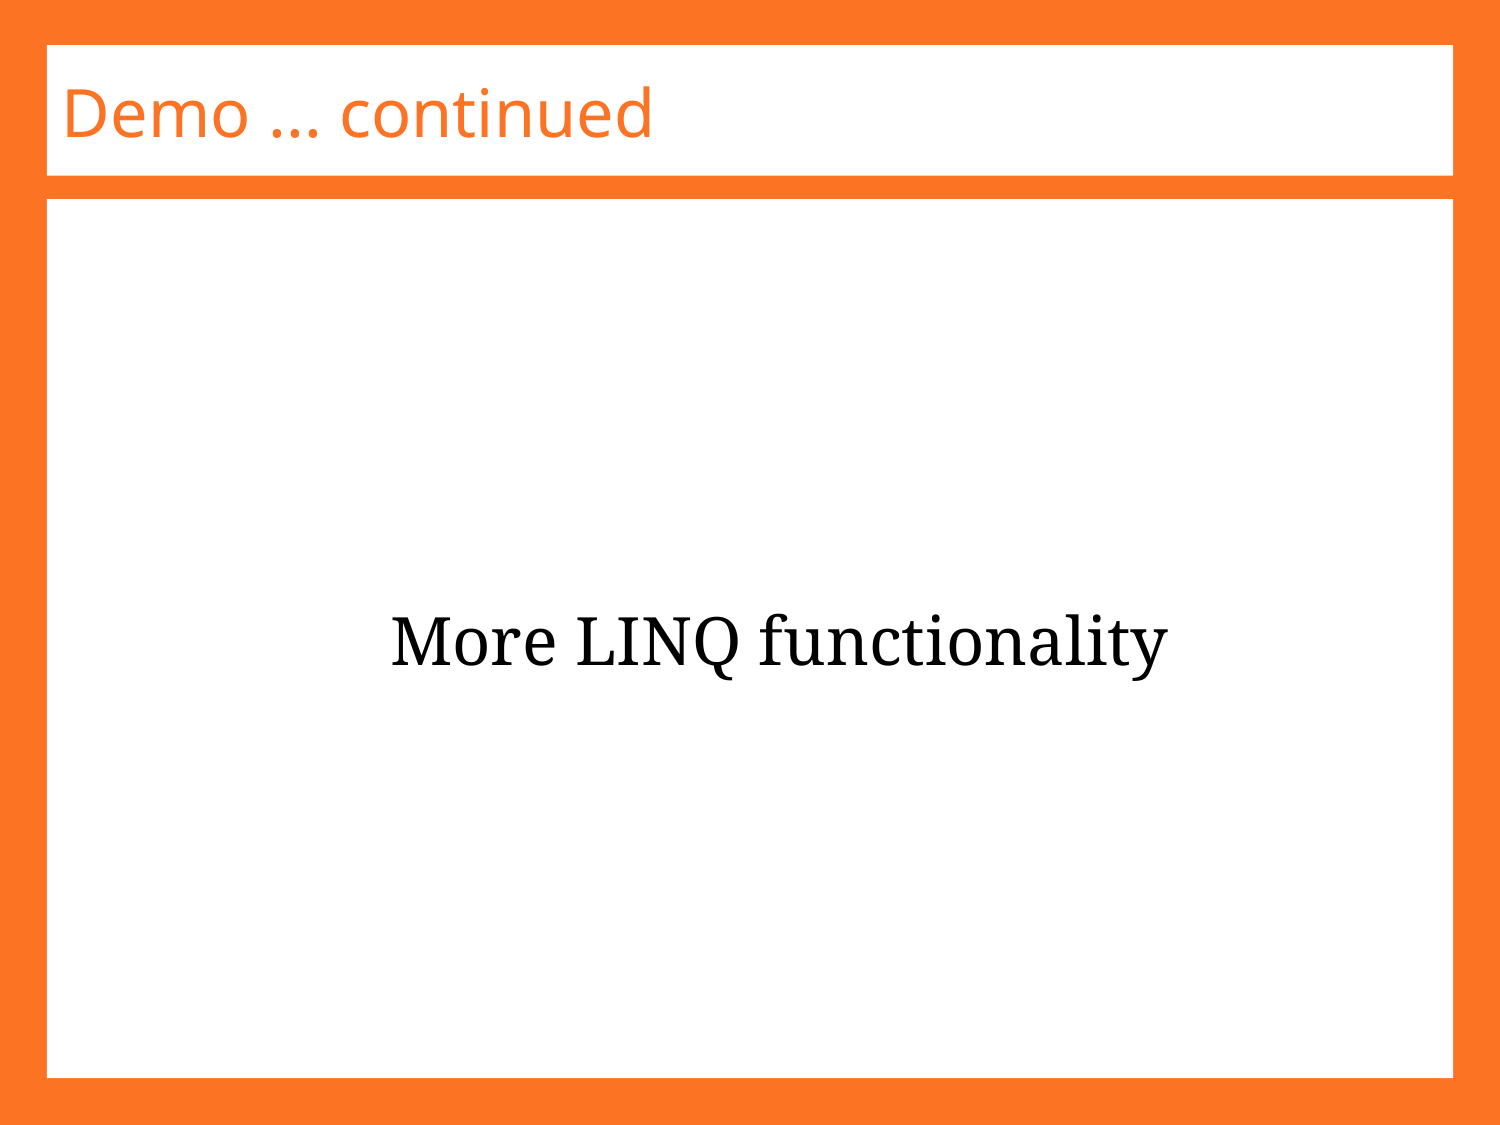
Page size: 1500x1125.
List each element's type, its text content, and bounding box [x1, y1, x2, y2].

title Demo ... continued [46, 45, 1454, 176]
list More LINQ functionality [46, 199, 1454, 1079]
